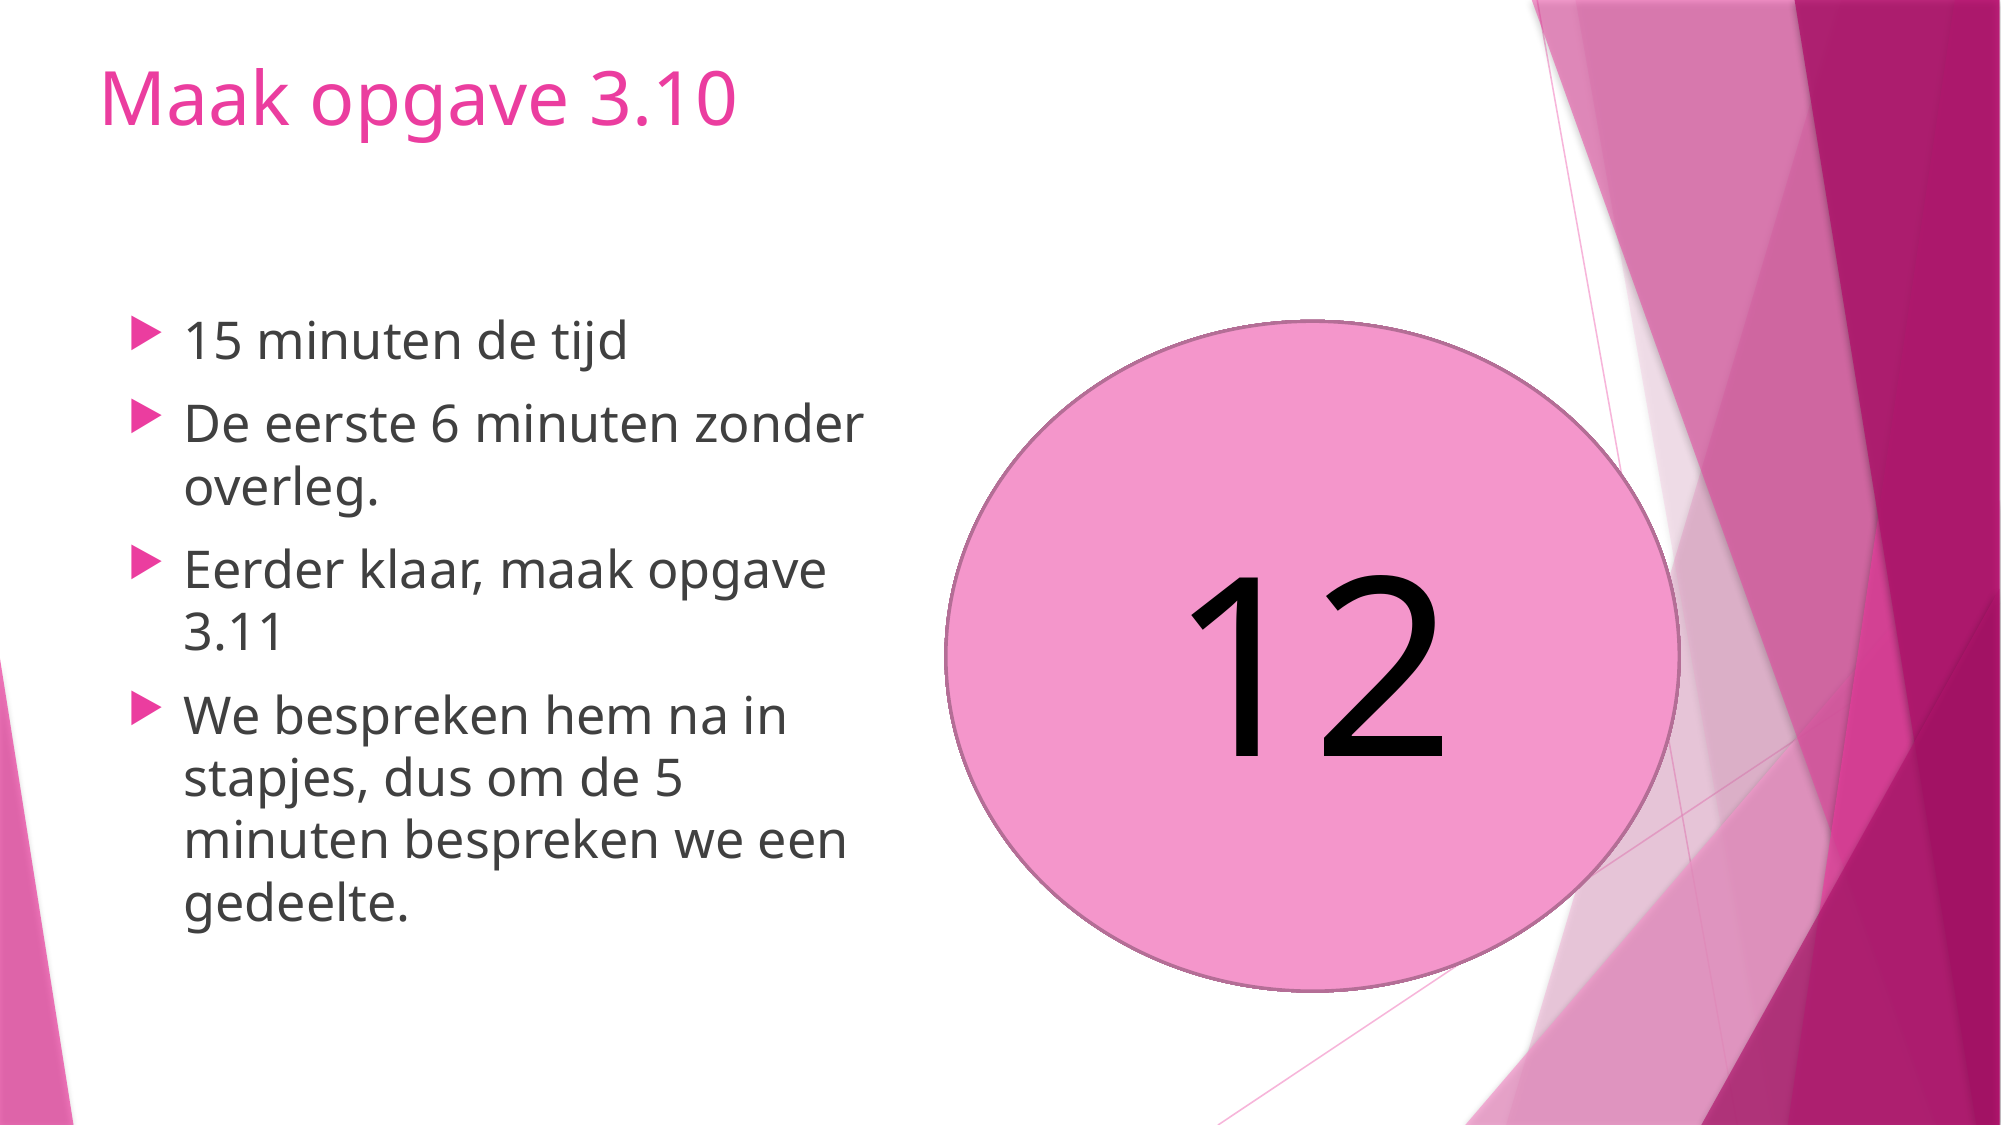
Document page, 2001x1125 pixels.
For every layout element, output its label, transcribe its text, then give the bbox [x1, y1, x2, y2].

title Maak opgave 3.10 [83, 42, 1494, 260]
list 15 minuten de tijd De eerste 6 minuten zonder overleg. Eerder klaar, maak opgave 3.11 We bespreken hem na in stapjes, dus om de 5 minuten bespreken we een gedeelte. [112, 299, 896, 992]
text_box 12 [944, 319, 1681, 993]
